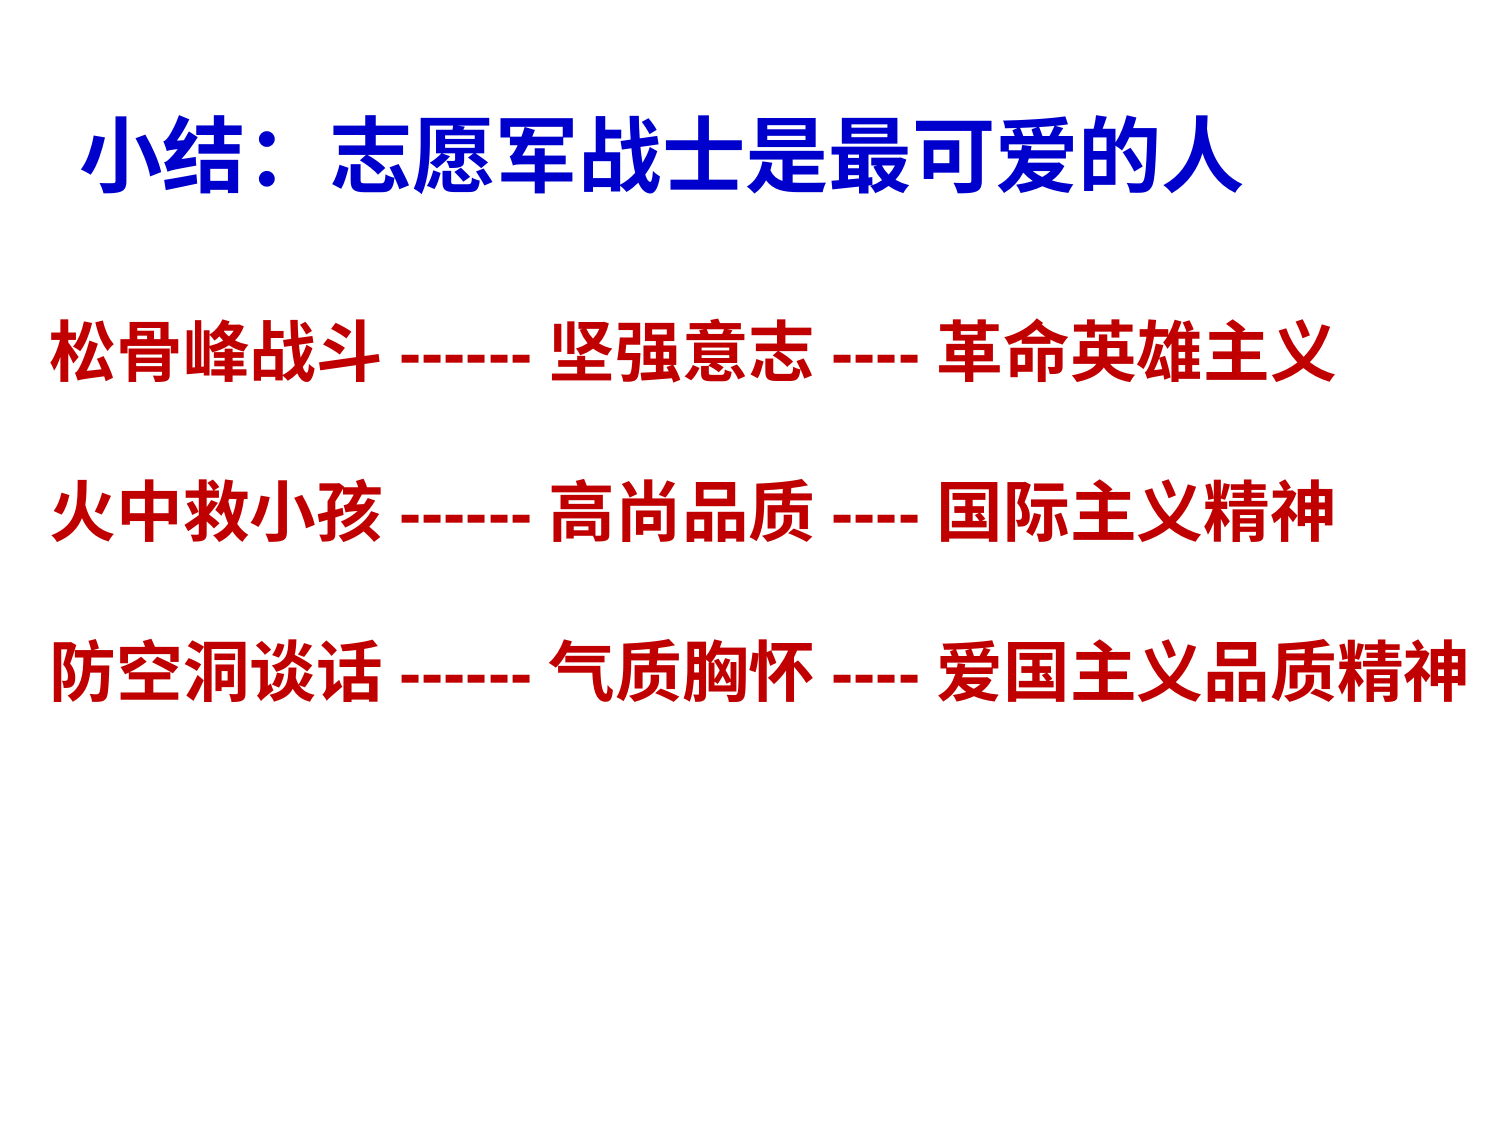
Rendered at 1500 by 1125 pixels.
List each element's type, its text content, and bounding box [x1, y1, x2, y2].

text_box 松骨峰战斗------坚强意志----革命英雄主义 火中救小孩------高尚品质----国际主义精神 防空洞谈话------气质胸怀----爱国主义品质精神 [34, 302, 1486, 798]
text_box 小结：志愿军战士是最可爱的人 [64, 95, 1362, 211]
